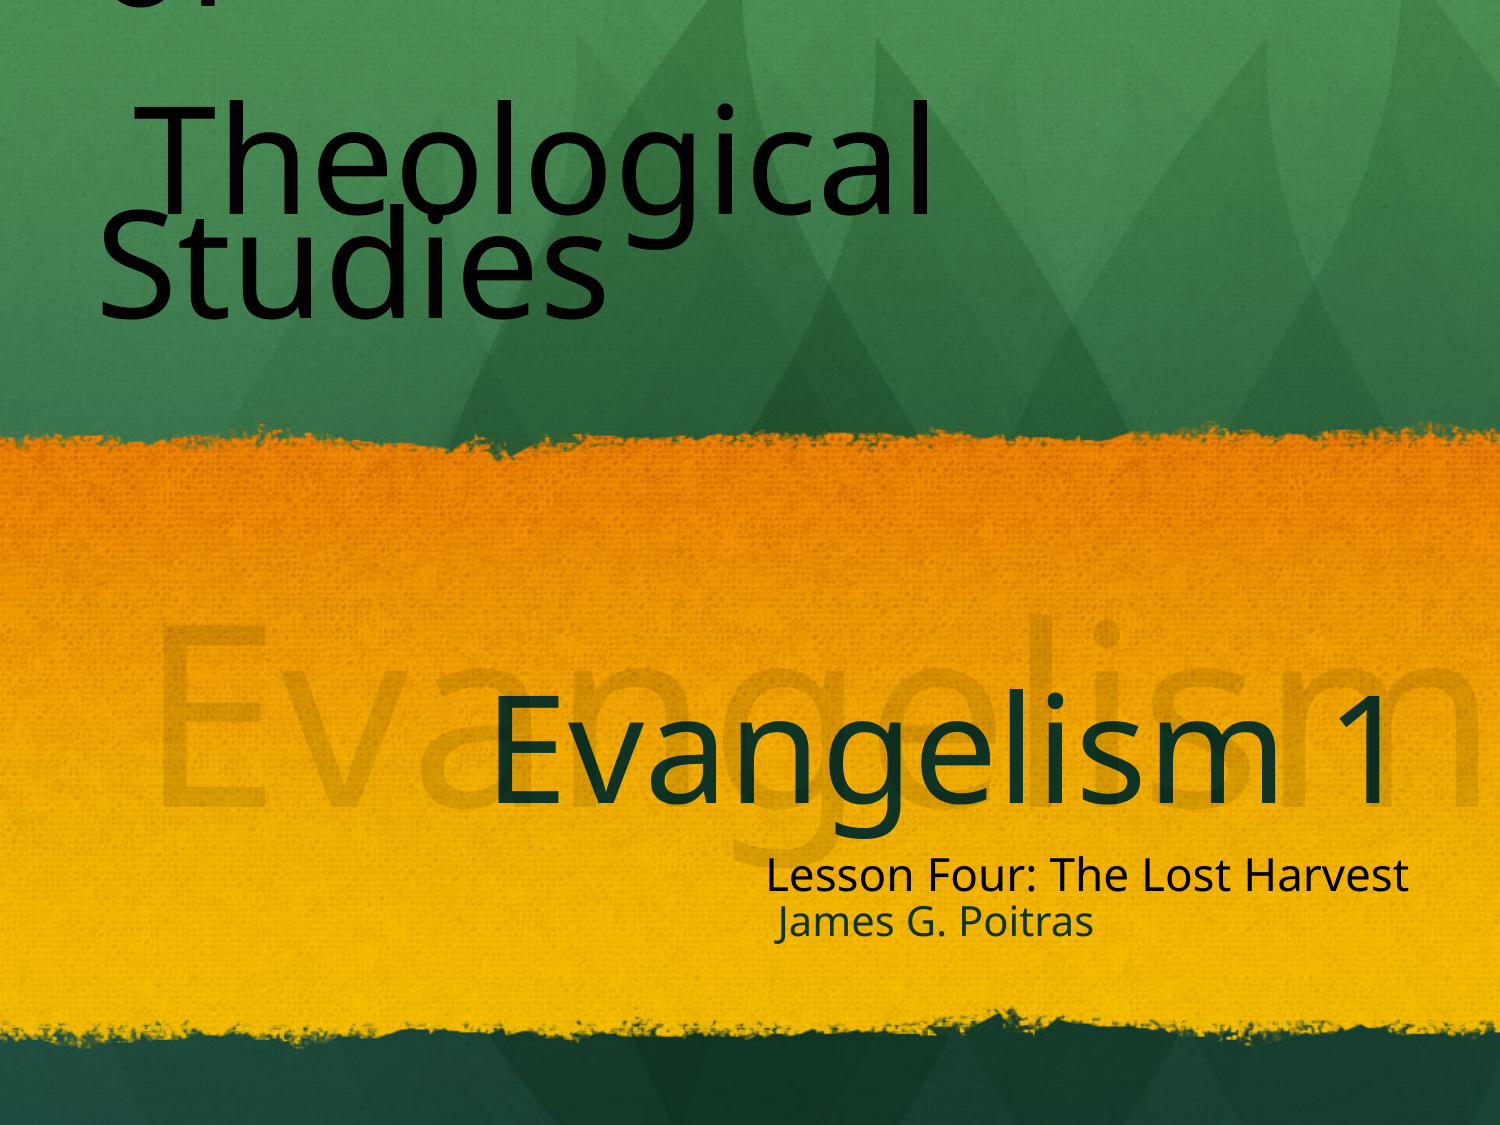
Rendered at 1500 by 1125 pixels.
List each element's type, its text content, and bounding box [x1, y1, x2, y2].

text_box Lesson Four: The Lost Harvest [749, 888, 1425, 963]
subtitle James G. Poitras [762, 963, 1213, 1050]
text_box Global University of Theological Studies [87, 149, 1388, 349]
text_box Evangelism [184, 524, 1500, 888]
picture [0, 0, 1500, 1125]
